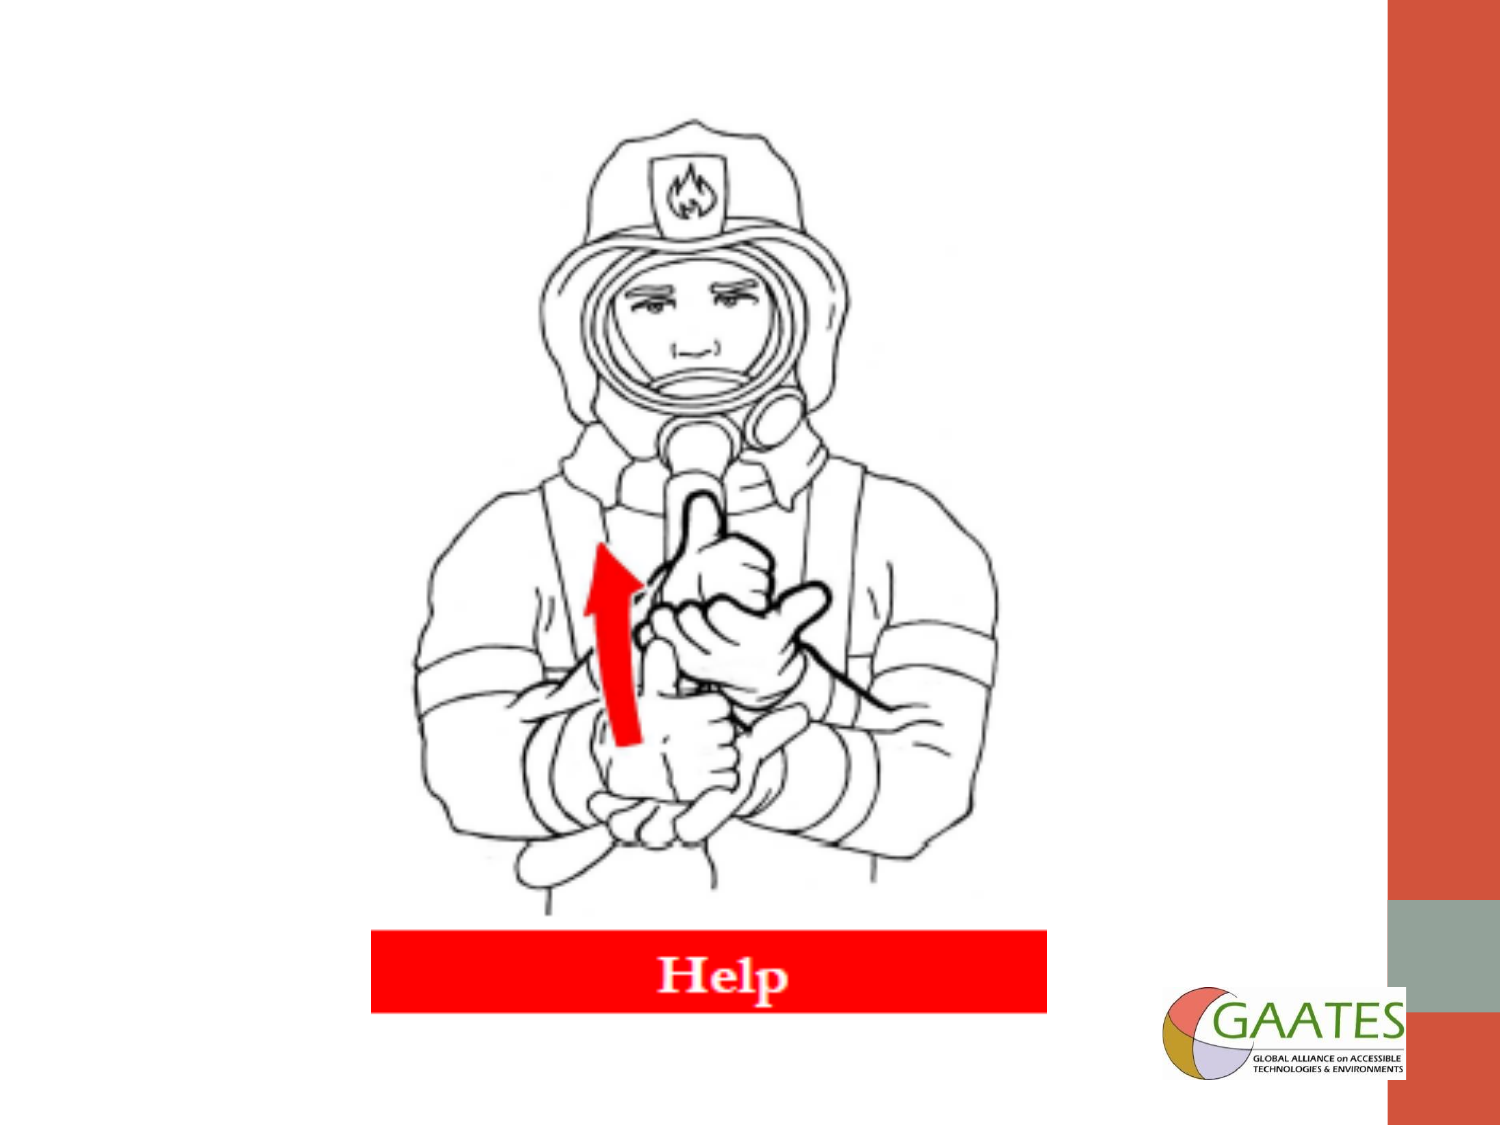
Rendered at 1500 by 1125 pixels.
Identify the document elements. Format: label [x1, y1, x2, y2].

picture [1162, 987, 1407, 1080]
picture [371, 102, 1047, 1029]
text_box [29, 82, 1415, 138]
